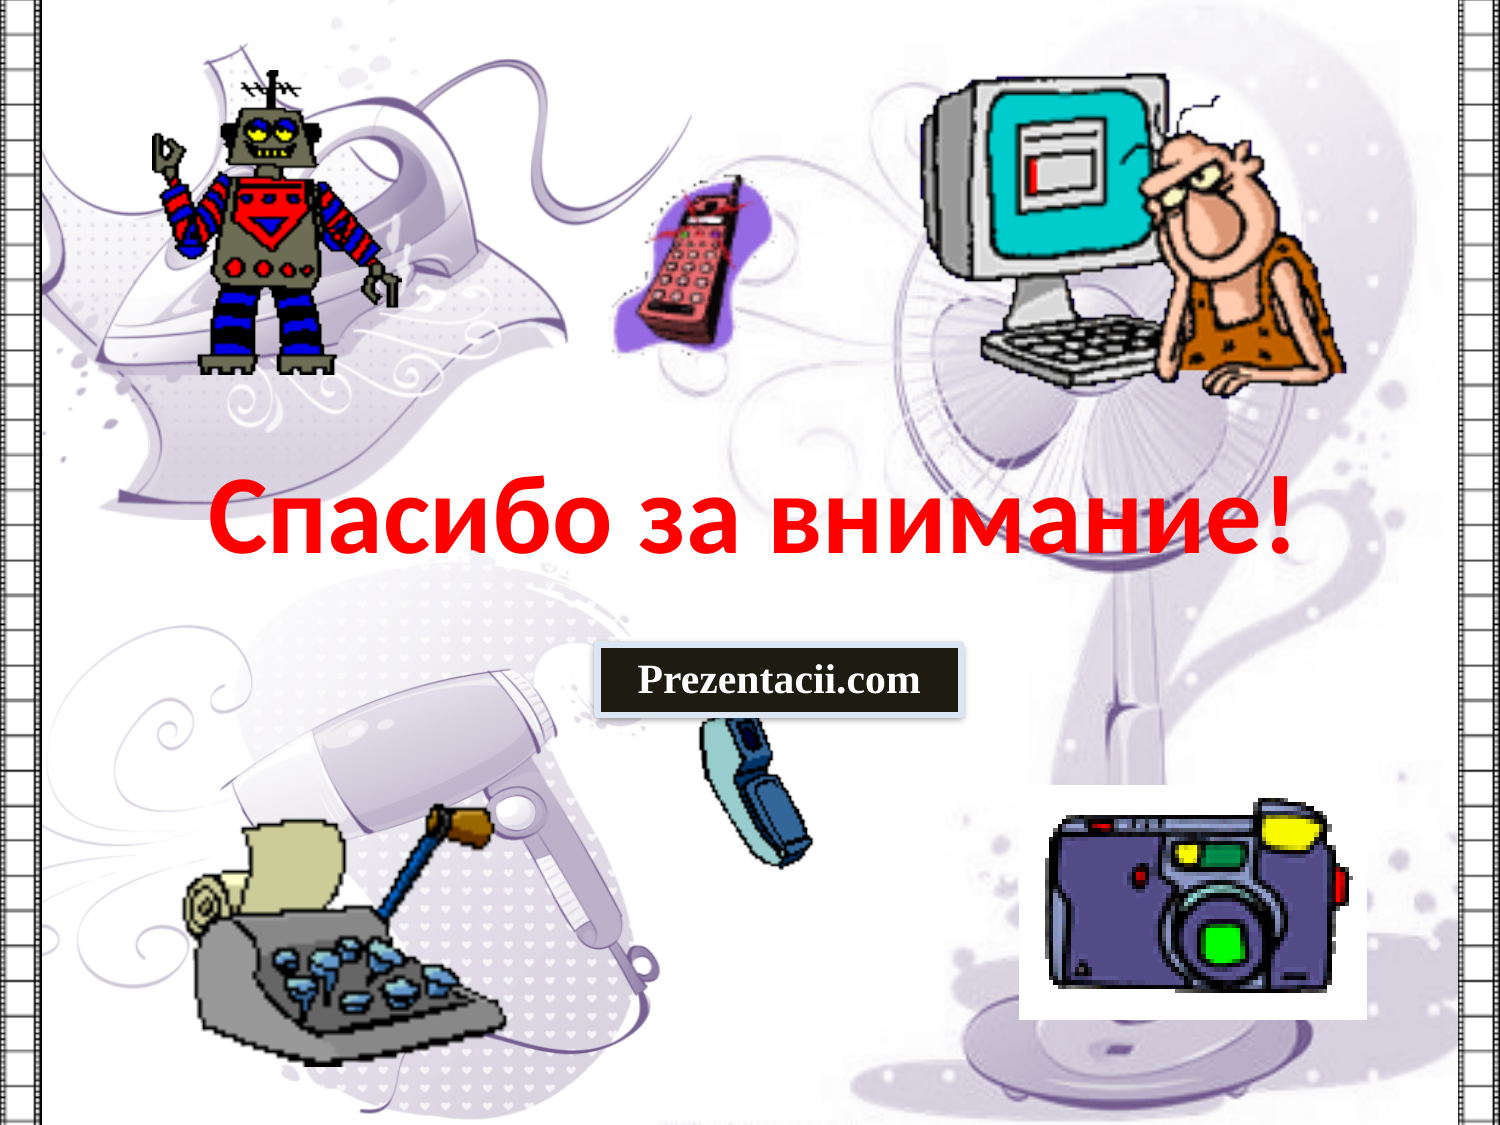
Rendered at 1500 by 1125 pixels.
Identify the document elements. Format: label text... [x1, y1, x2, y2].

picture [0, 0, 1500, 1125]
text_box Спасибо за внимание! [192, 529, 652, 549]
